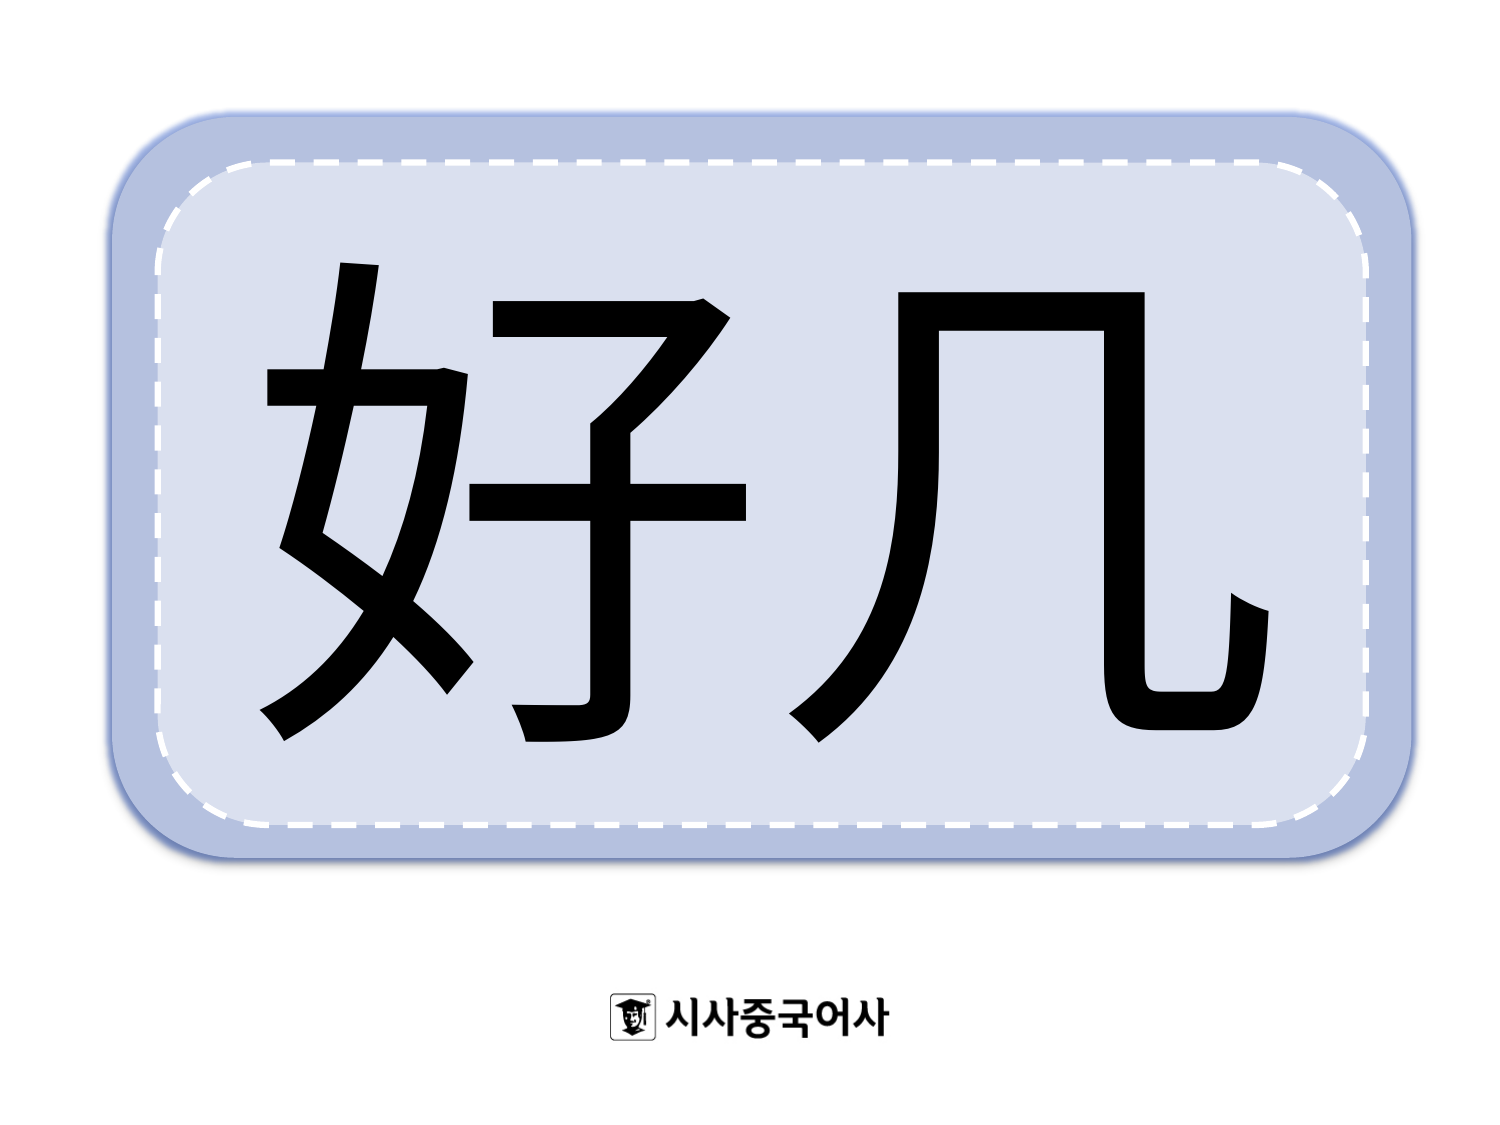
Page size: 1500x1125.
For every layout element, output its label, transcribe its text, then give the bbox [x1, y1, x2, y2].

picture [602, 987, 898, 1047]
text_box 好几 [162, 160, 1371, 824]
